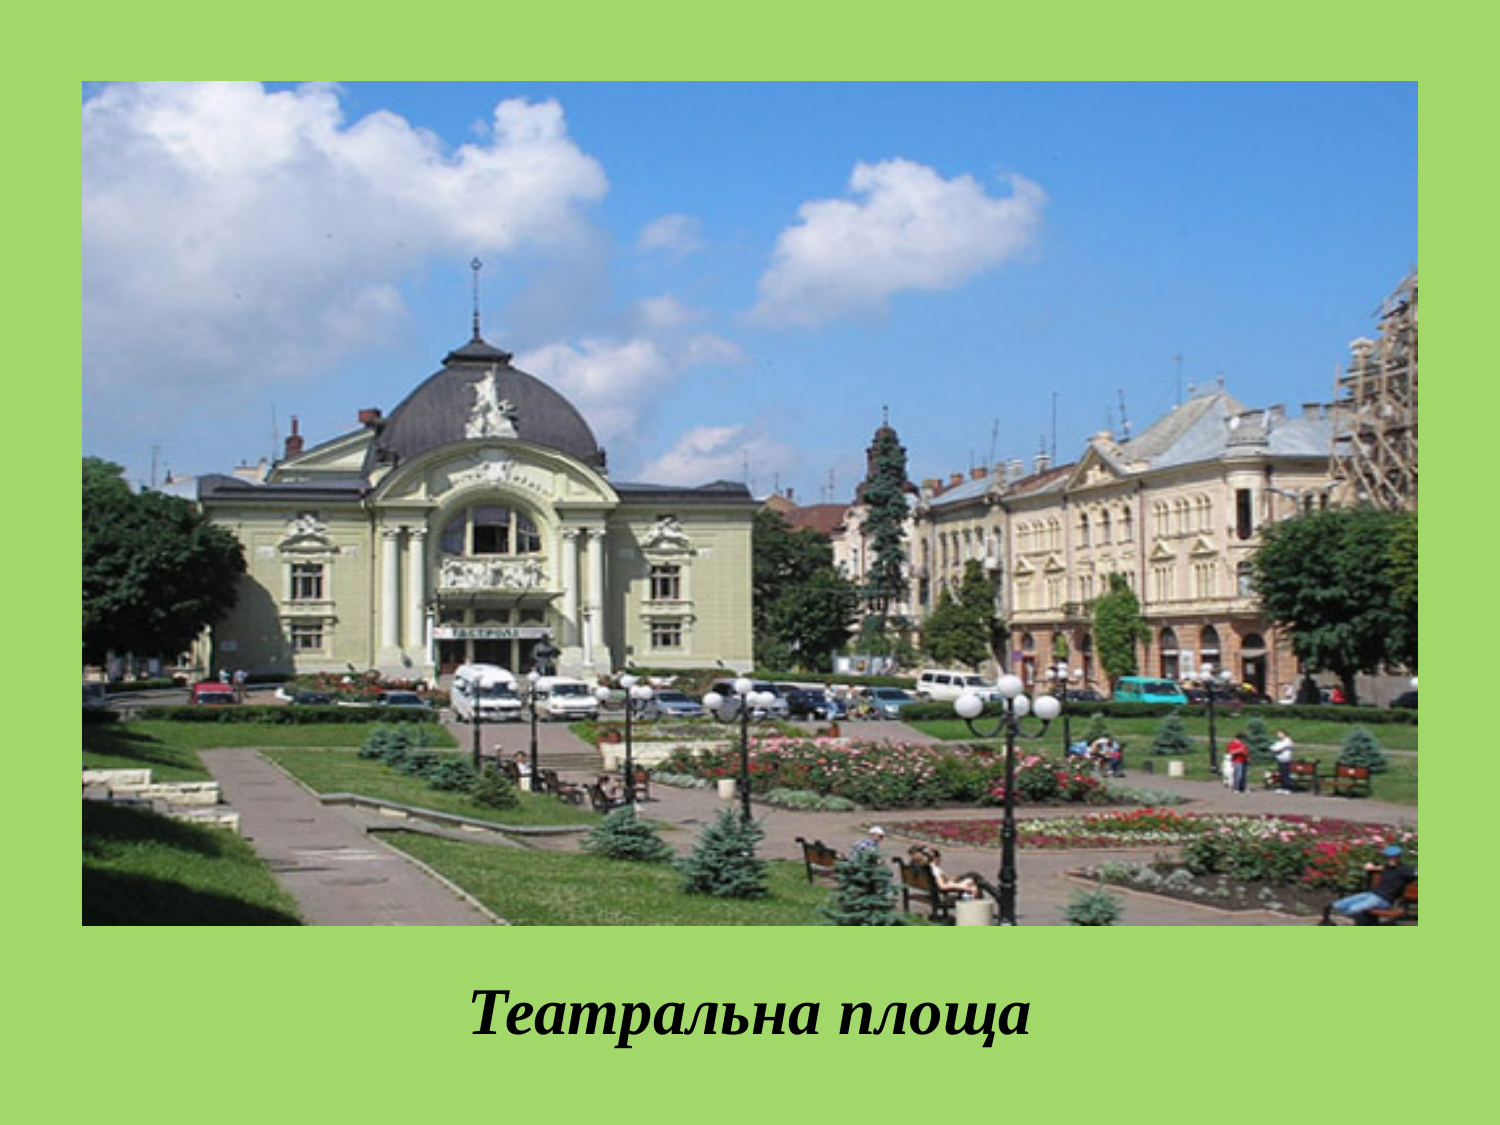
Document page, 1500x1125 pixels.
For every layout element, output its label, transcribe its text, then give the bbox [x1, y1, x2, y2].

title Театральна площа [75, 949, 1426, 1067]
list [81, 81, 1419, 926]
